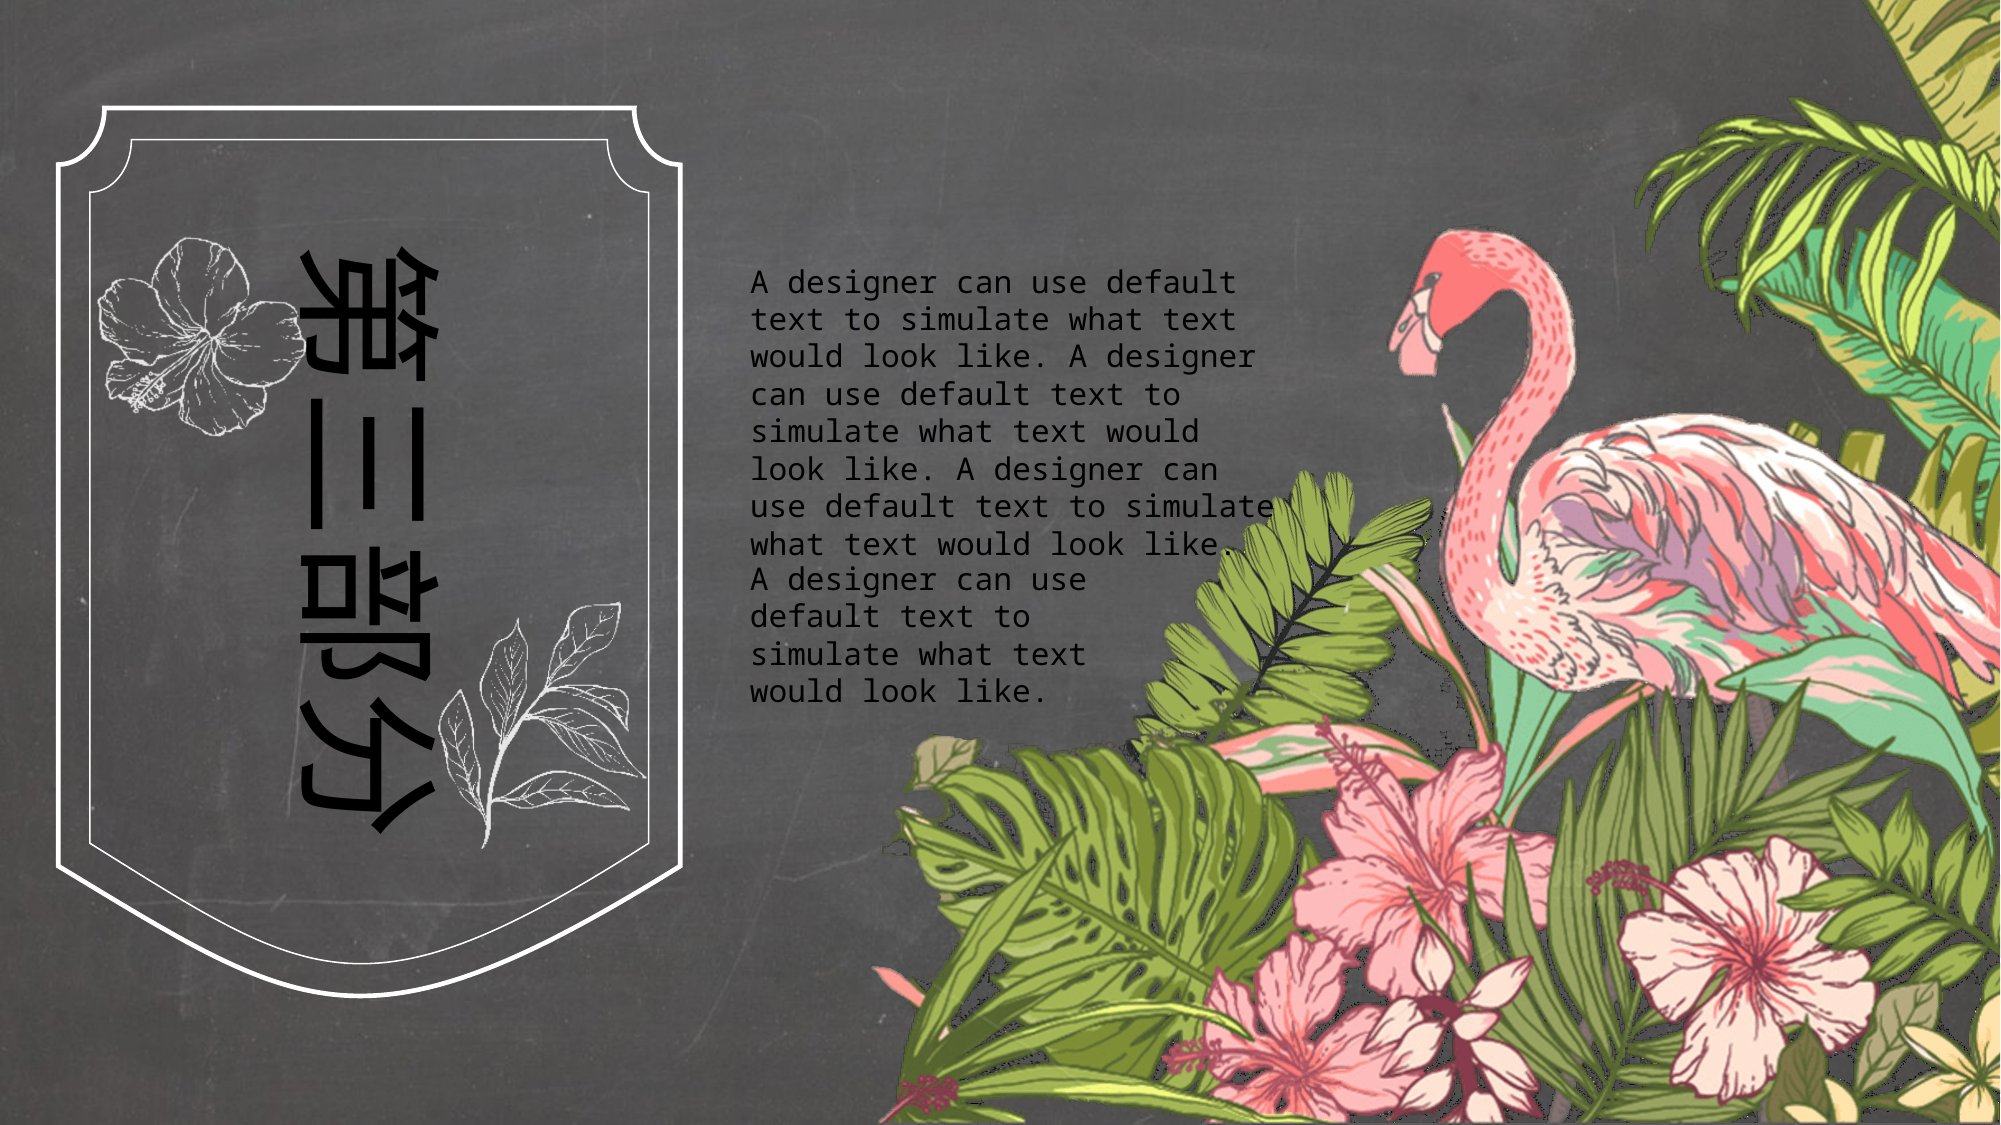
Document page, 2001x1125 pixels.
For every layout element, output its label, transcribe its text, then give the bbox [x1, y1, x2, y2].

text_box A designer can use default text to simulate what text would look like. [735, 569, 848, 717]
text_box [58, 107, 681, 996]
picture [848, 0, 2001, 1125]
text_box A designer can use default text to simulate what text would look like. A designer can use default text to simulate what text would look like. A designer can use default text to simulate what text would look like. [735, 254, 848, 569]
picture [436, 600, 649, 851]
picture [100, 229, 302, 443]
